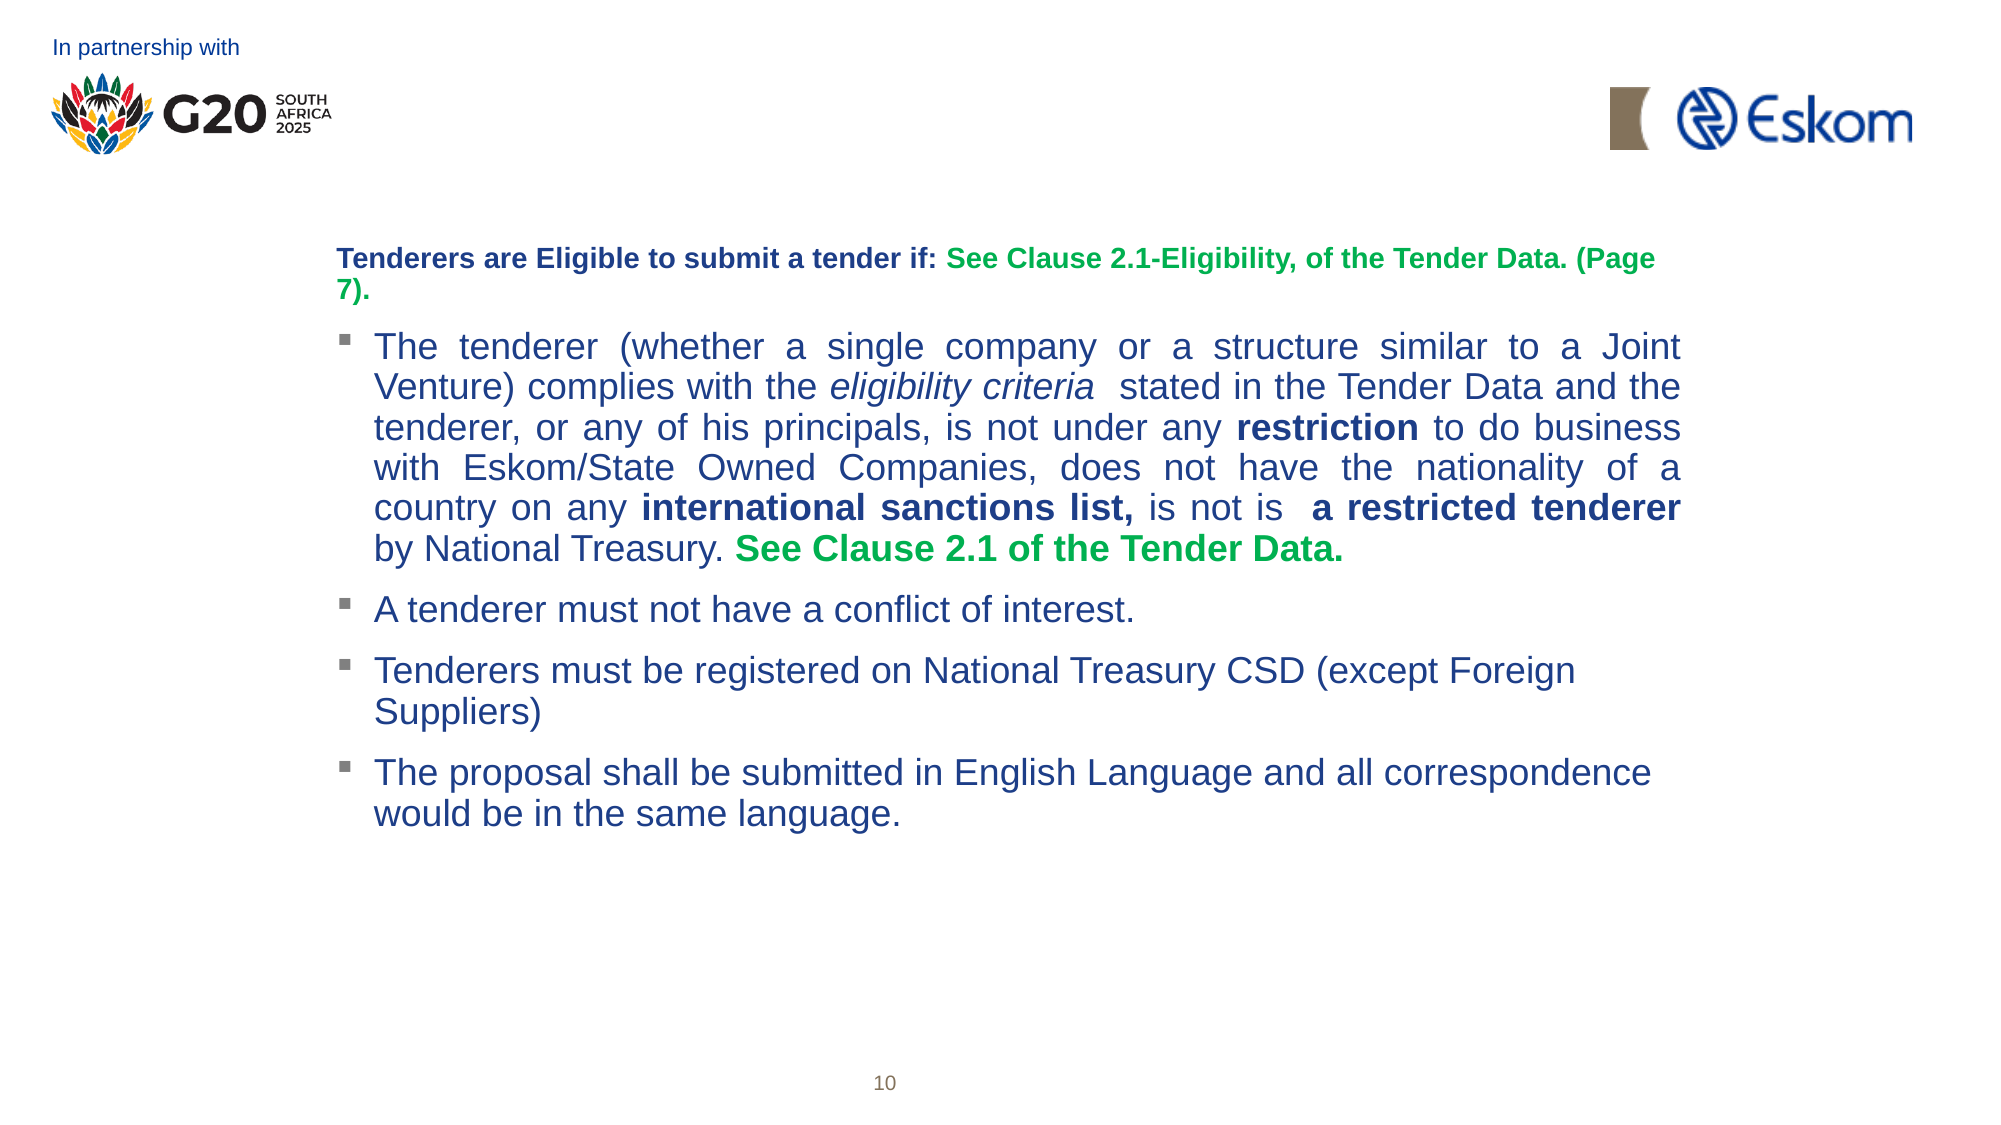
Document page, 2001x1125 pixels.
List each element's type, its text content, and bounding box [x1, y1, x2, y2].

slide_number 10 [858, 1058, 1063, 1103]
picture [50, 72, 337, 155]
list Tenderers are Eligible to submit a tender if: See Clause 2.1-Eligibility, of the Tender Data. (Page 7). The tenderer (whether a single company or a structure similar to a Joint Venture) complies with the eligibility criteria stated in the Tender Data and the tenderer, or any of his principals, is not under any restriction to do business with Eskom/State Owned Companies, does not have the nationality of a country on any international sanctions list, is not is a restricted tenderer by National Treasury. See Clause 2.1 of the Tender Data. A tenderer must not have a conflict of interest. Tenderers must be registered on National Treasury CSD (except Foreign Suppliers) The proposal shall be submitted in English Language and all correspondence would be in the same language. [321, 235, 1697, 1098]
